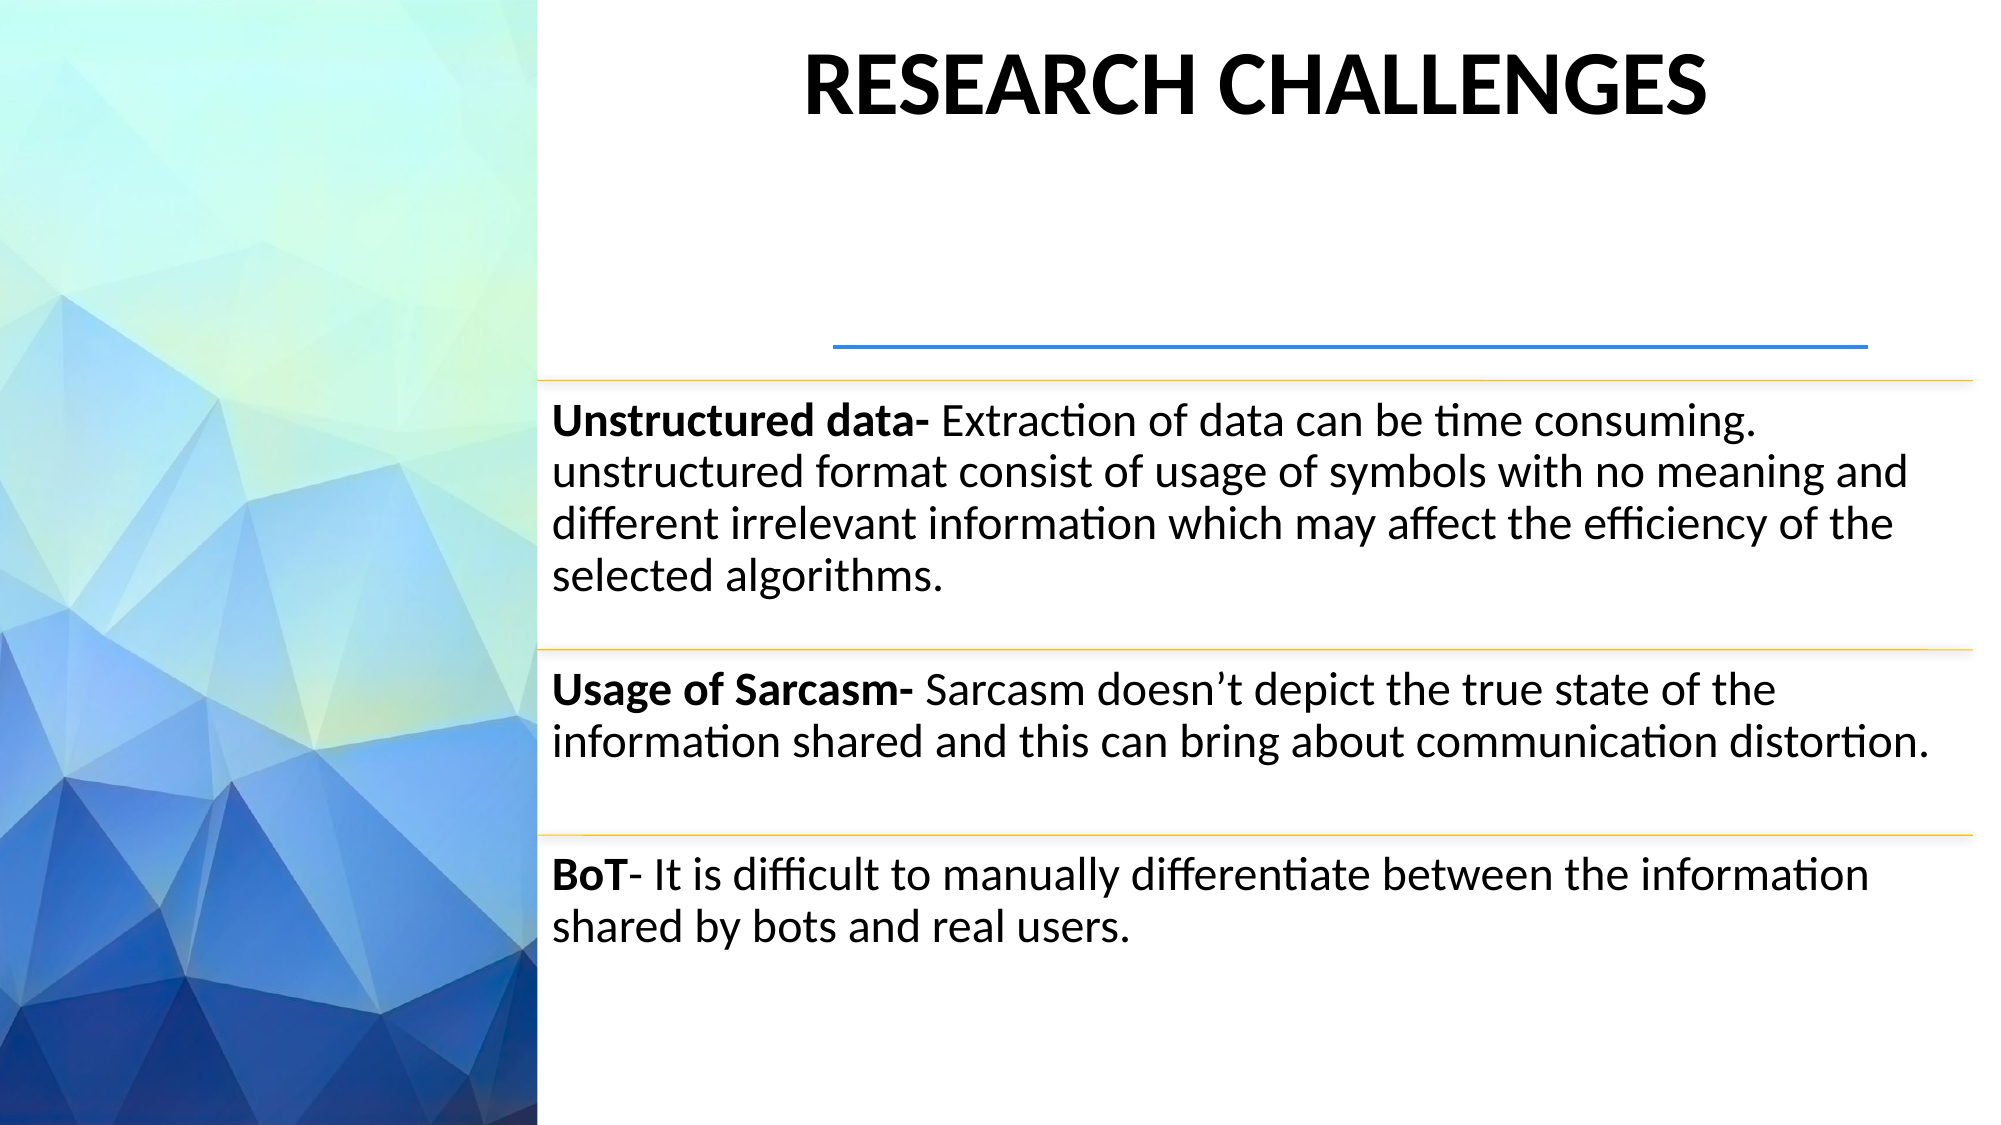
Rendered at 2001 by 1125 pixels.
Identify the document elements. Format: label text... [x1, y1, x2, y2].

title RESEARCH CHALLENGES [788, 20, 1869, 142]
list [537, 380, 1973, 1105]
picture [0, 0, 538, 1125]
